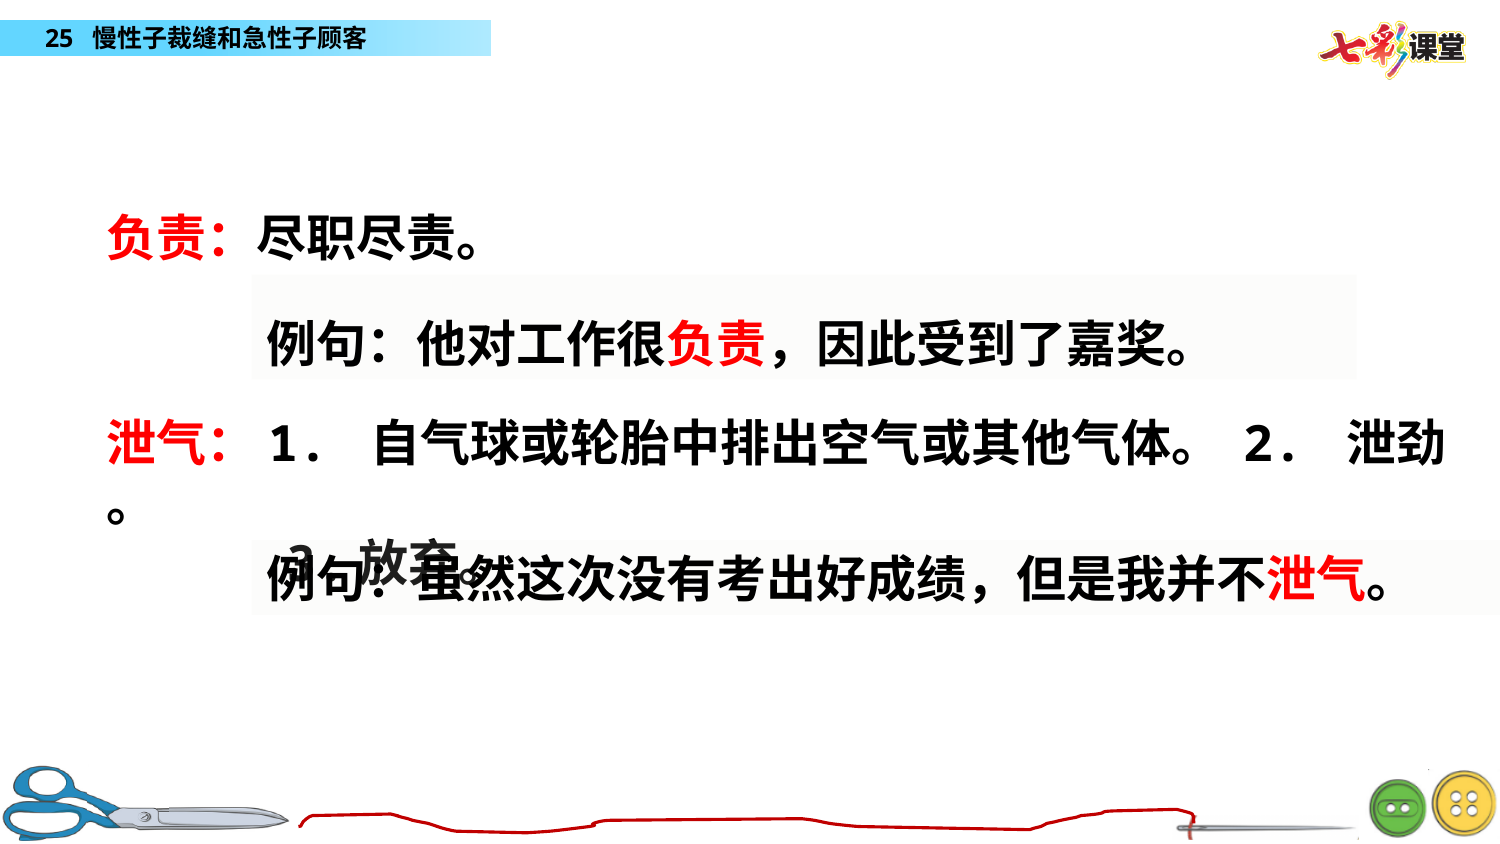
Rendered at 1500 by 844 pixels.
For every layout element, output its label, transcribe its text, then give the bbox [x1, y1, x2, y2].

text_box 例句：虽然这次没有考出好成绩，但是我并不泄气。 [251, 540, 1500, 615]
picture [1173, 816, 1358, 839]
text_box 负责：尽职尽责。 [92, 199, 491, 274]
picture [0, 764, 290, 844]
text_box 例句：他对工作很负责，因此受到了嘉奖。 [251, 274, 1357, 380]
picture [1365, 769, 1500, 839]
text_box 泄气：1. 自气球或轮胎中排出空气或其他气体。 2. 泄劲 。 3.放弃。 [92, 404, 1465, 599]
picture [1316, 20, 1468, 80]
